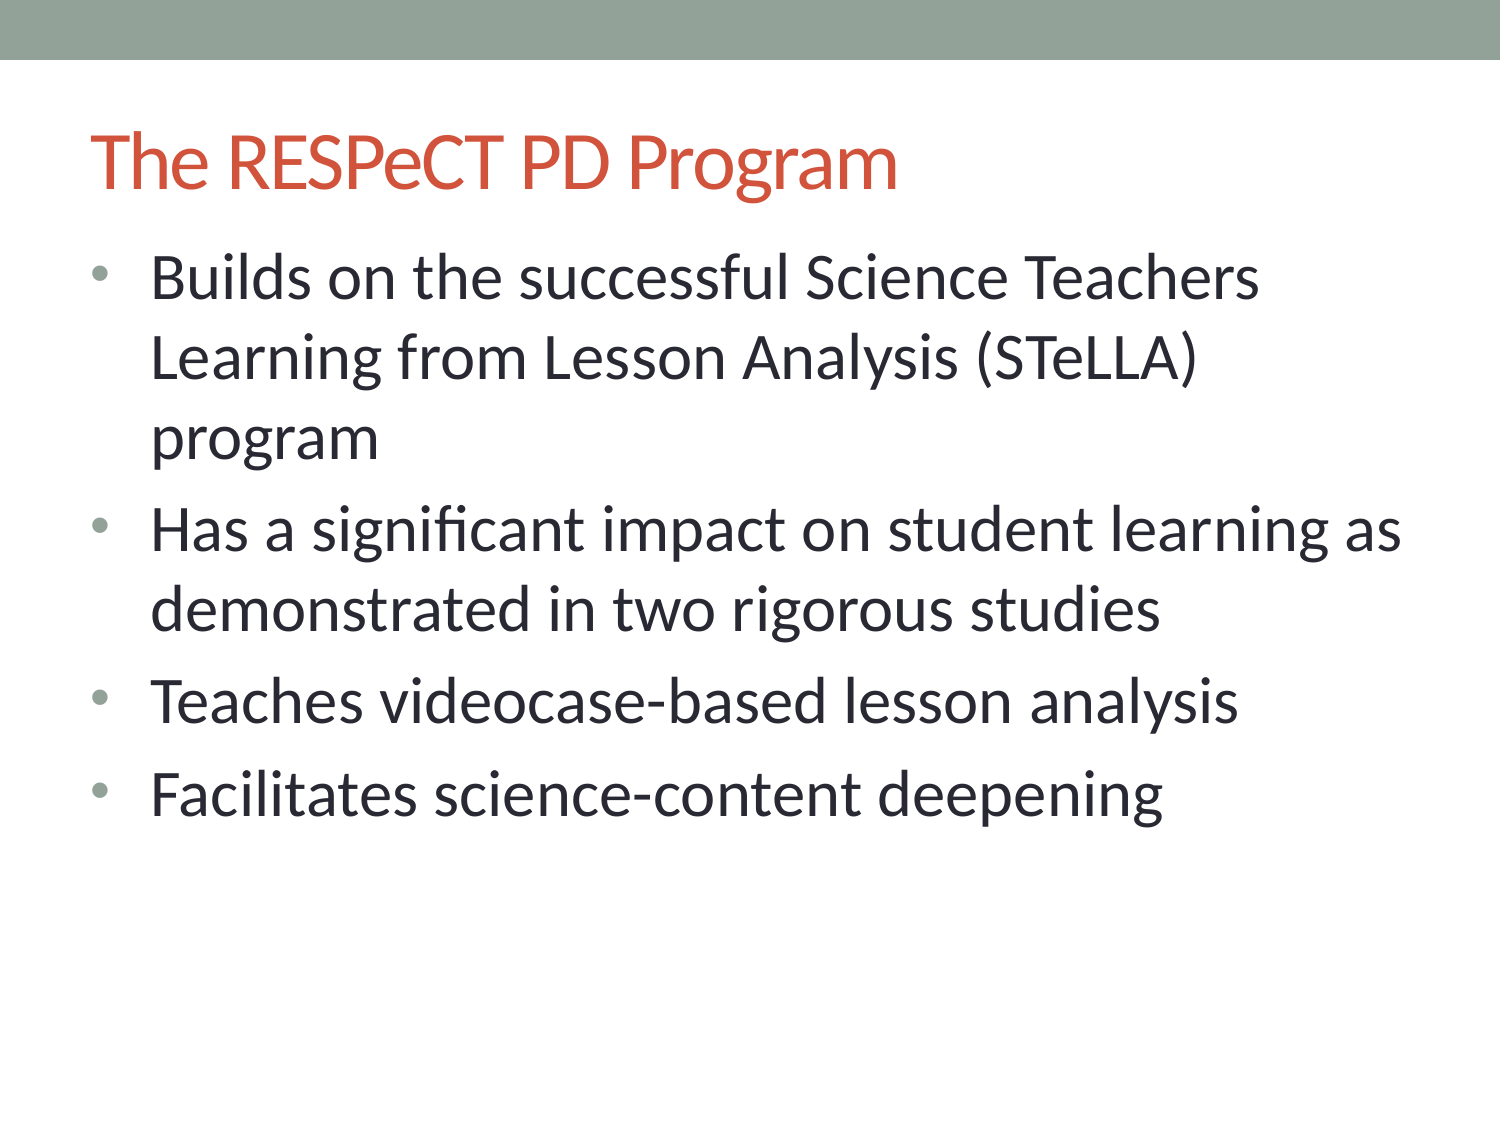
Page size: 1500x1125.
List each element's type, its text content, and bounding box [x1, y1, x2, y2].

title The RESPeCT PD Program [75, 75, 1425, 224]
list Builds on the successful Science Teachers Learning from Lesson Analysis (STeLLA) program Has a significant impact on student learning as demonstrated in two rigorous studies Teaches videocase-based lesson analysis Facilitates science-content deepening [75, 224, 1425, 1025]
